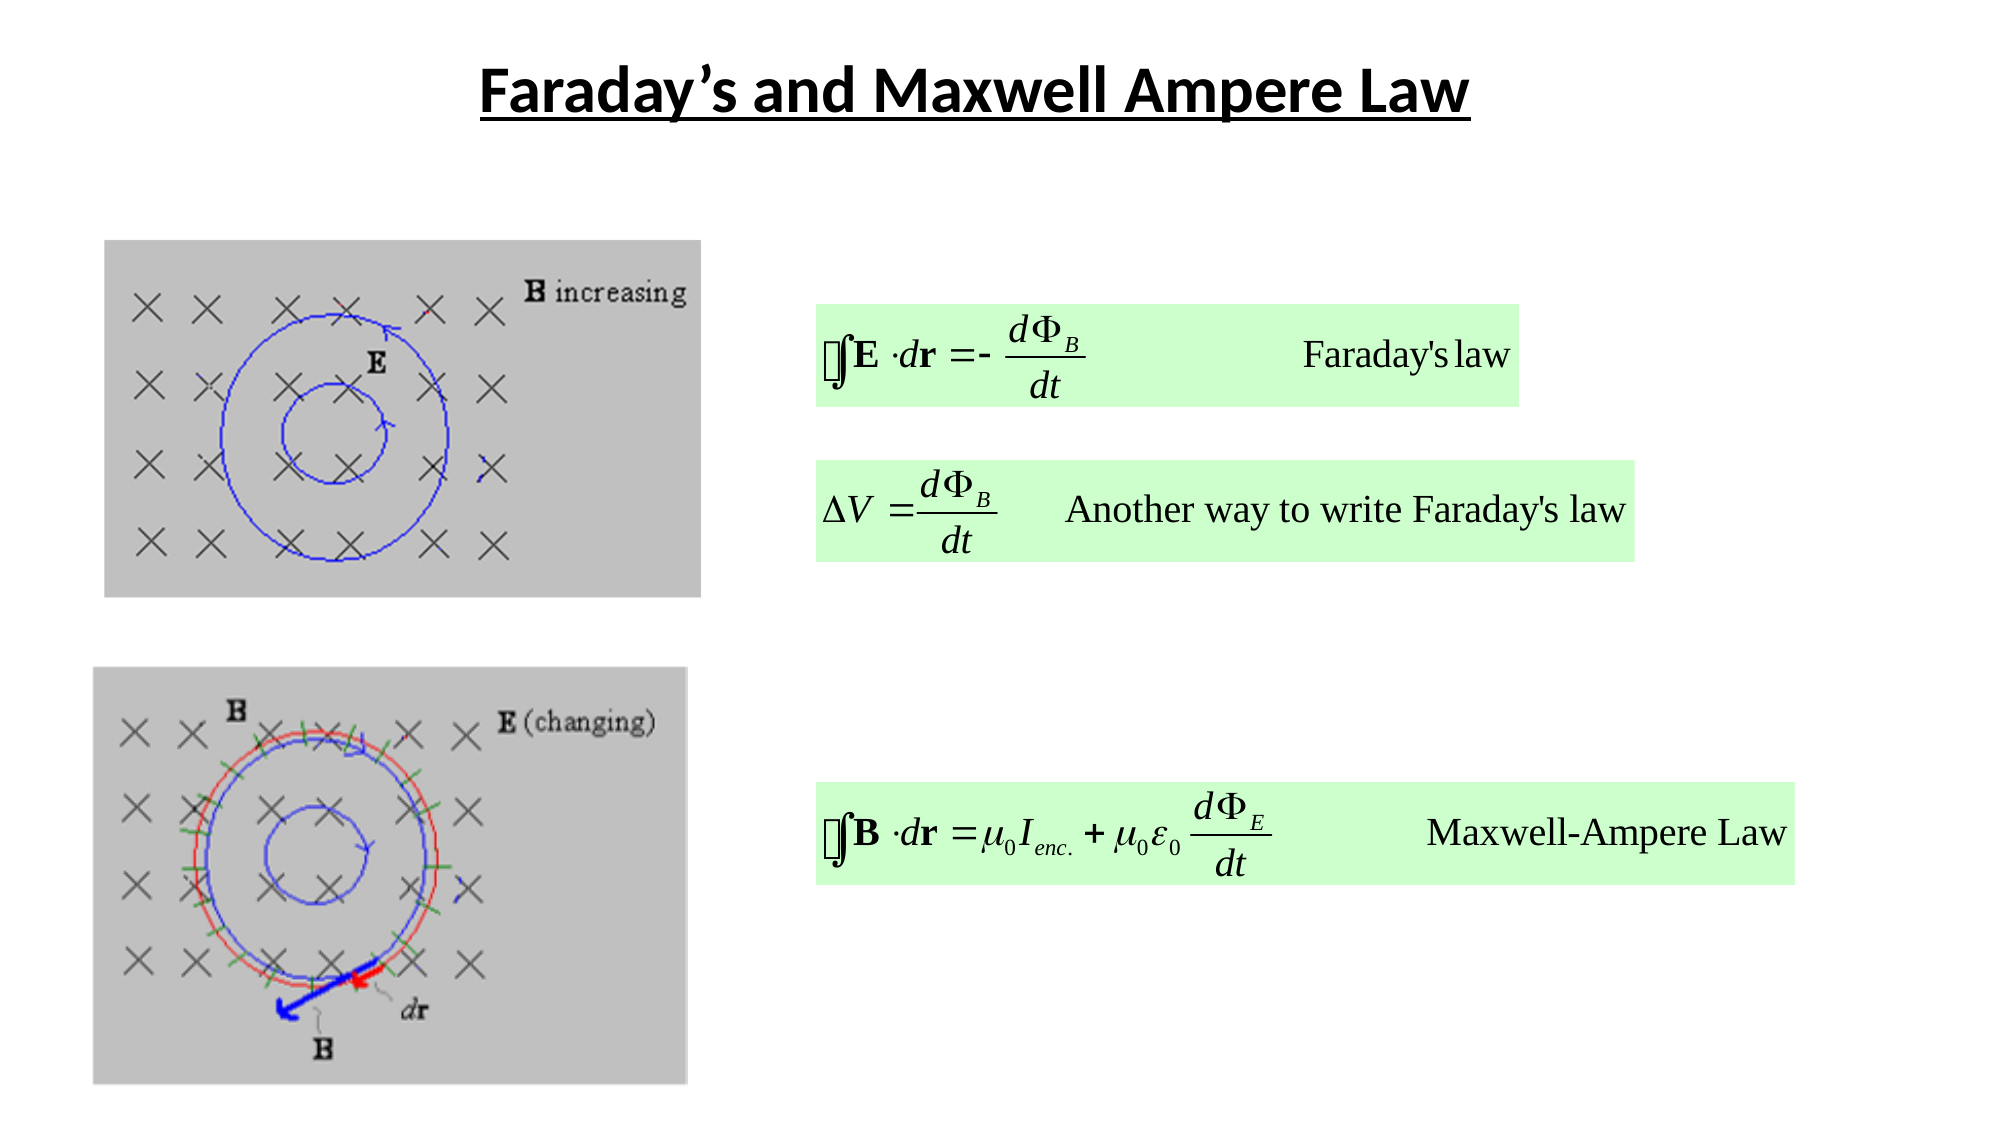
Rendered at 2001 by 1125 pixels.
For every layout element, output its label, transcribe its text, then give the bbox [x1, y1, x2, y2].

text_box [815, 304, 1519, 407]
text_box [815, 459, 1635, 563]
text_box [815, 781, 1795, 885]
picture [93, 231, 709, 611]
text_box Faraday’s and Maxwell Ampere Law [465, 38, 1494, 133]
picture [73, 653, 688, 1093]
